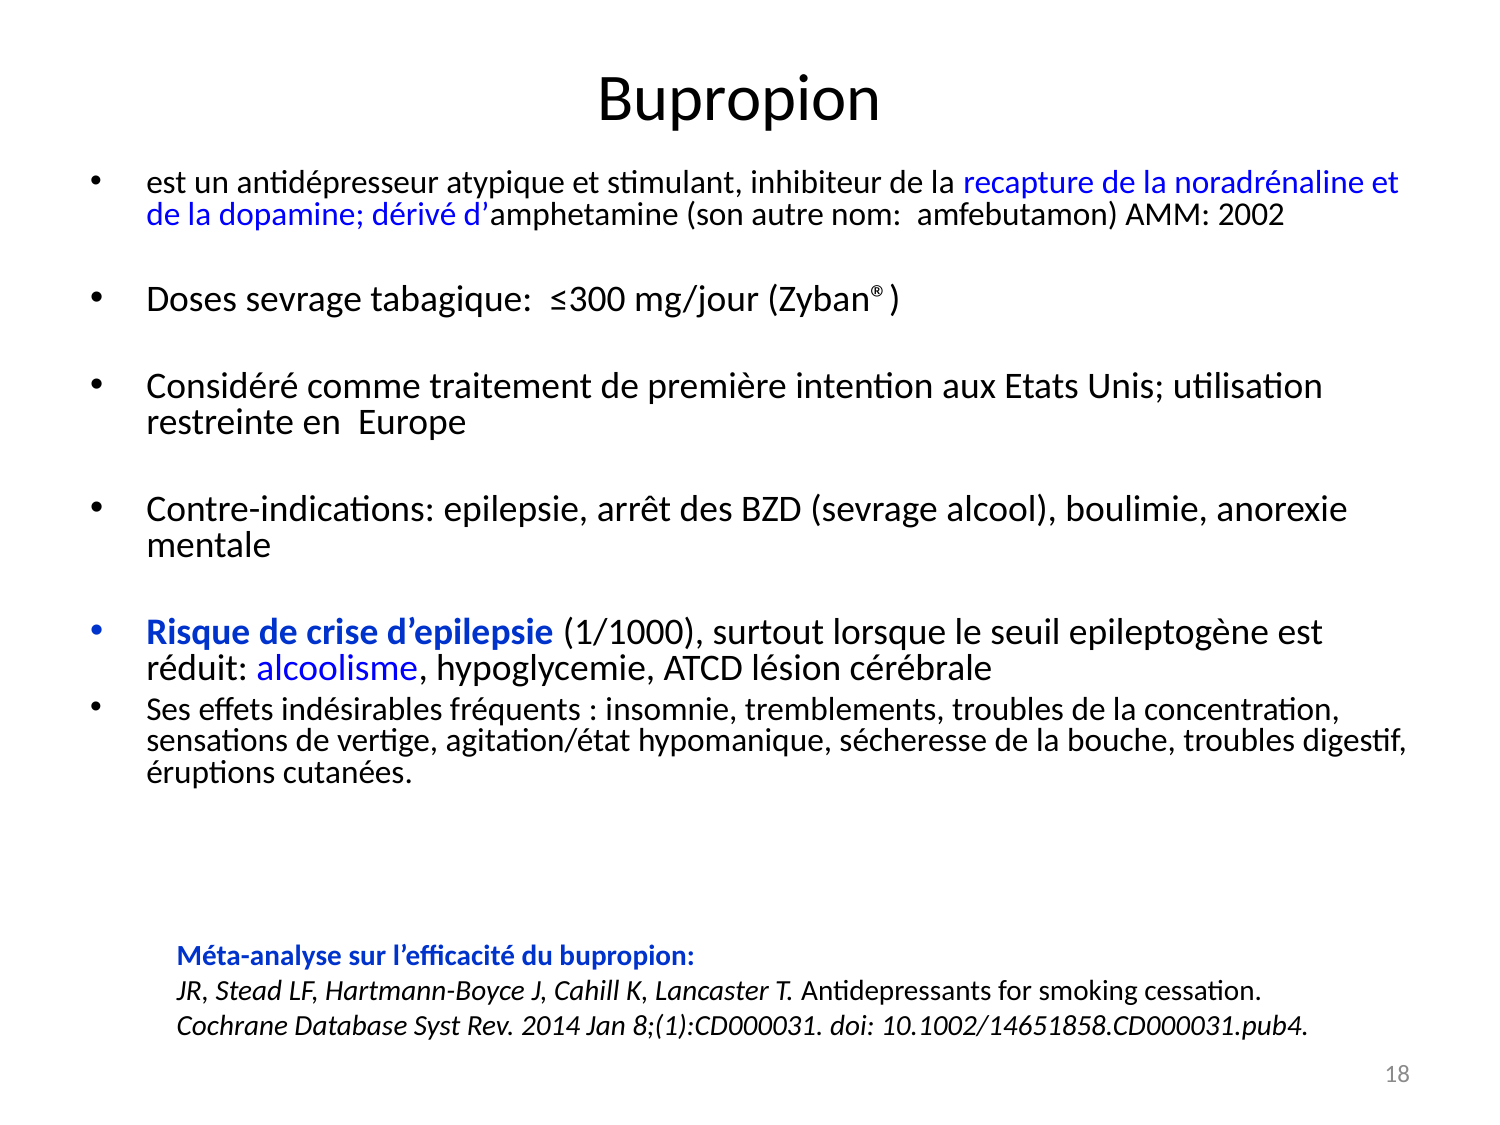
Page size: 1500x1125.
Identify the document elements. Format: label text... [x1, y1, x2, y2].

text_box Méta-analyse sur l’efficacité du bupropion: JR, Stead LF, Hartmann-Boyce J, Cahill K, Lancaster T. Antidepressants for smoking cessation. Cochrane Database Syst Rev. 2014 Jan 8;(1):CD000031. doi: 10.1002/14651858.CD000031.pub4. [161, 928, 1332, 1049]
slide_number 18 [1074, 1042, 1425, 1103]
title Bupropion [64, 0, 1415, 188]
list est un antidépresseur atypique et stimulant, inhibiteur de la recapture de la noradrénaline et de la dopamine; dérivé d’amphetamine (son autre nom: amfebutamon) AMM: 2002 Doses sevrage tabagique: ≤300 mg/jour (Zyban®) Considéré comme traitement de première intention aux Etats Unis; utilisation restreinte en Europe Contre-indications: epilepsie, arrêt des BZD (sevrage alcool), boulimie, anorexie mentale Risque de crise d’epilepsie (1/1000), surtout lorsque le seuil epileptogène est réduit: alcoolisme, hypoglycemie, ATCD lésion cérébrale Ses effets indésirables fréquents : insomnie, tremblements, troubles de la concentration, sensations de vertige, agitation/état hypomanique, sécheresse de la bouche, troubles digestif, éruptions cutanées. [75, 160, 1425, 870]
